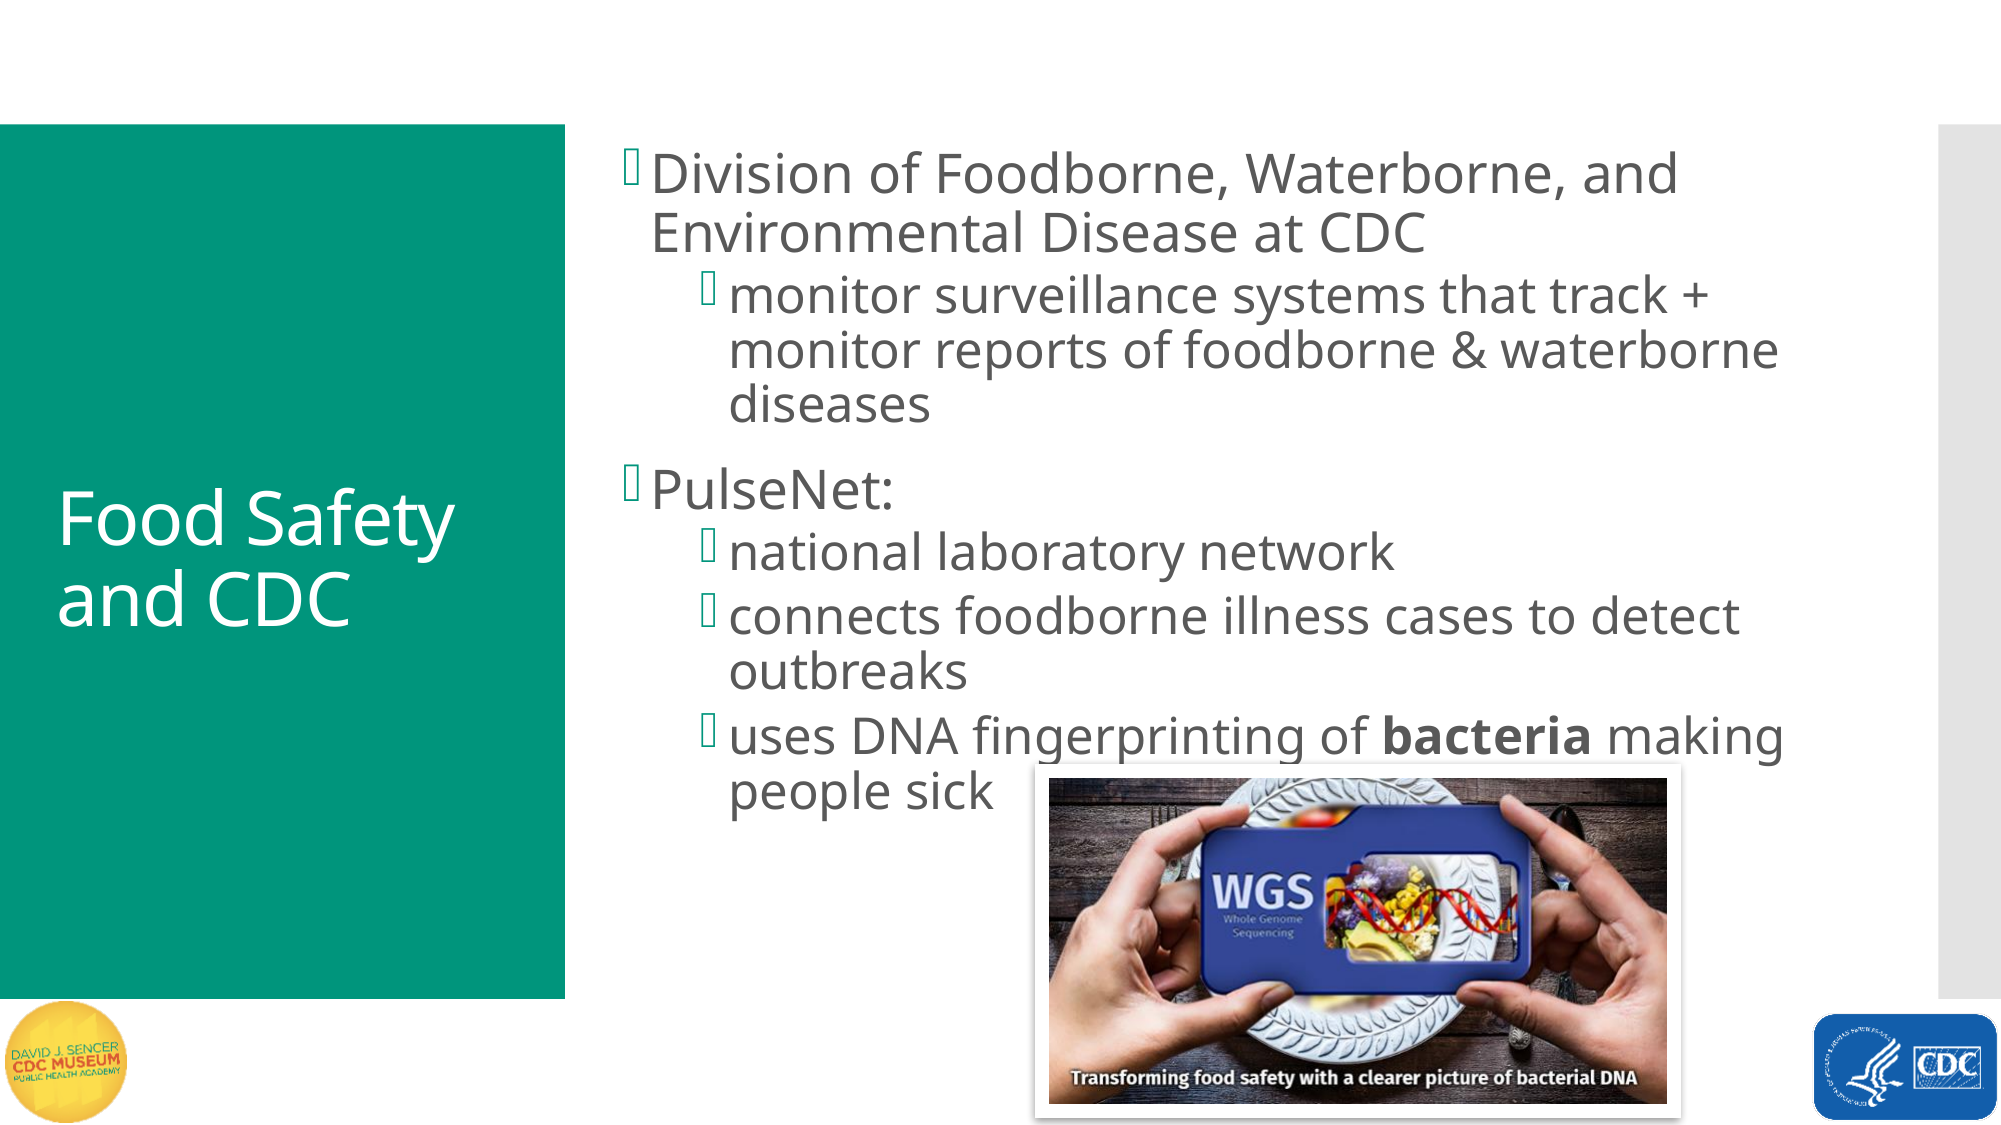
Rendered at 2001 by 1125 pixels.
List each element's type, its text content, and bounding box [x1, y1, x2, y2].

picture [1801, 1006, 2000, 1125]
picture [4, 1001, 127, 1123]
picture [1049, 777, 1667, 1104]
title Food Safety and CDC [41, 184, 525, 940]
list Division of Foodborne, Waterborne, and Environmental Disease at CDC monitor surveillance systems that track + monitor reports of foodborne & waterborne diseases PulseNet: national laboratory network connects foodborne illness cases to detect outbreaks uses DNA fingerprinting of bacteria making people sick [607, 136, 1803, 830]
